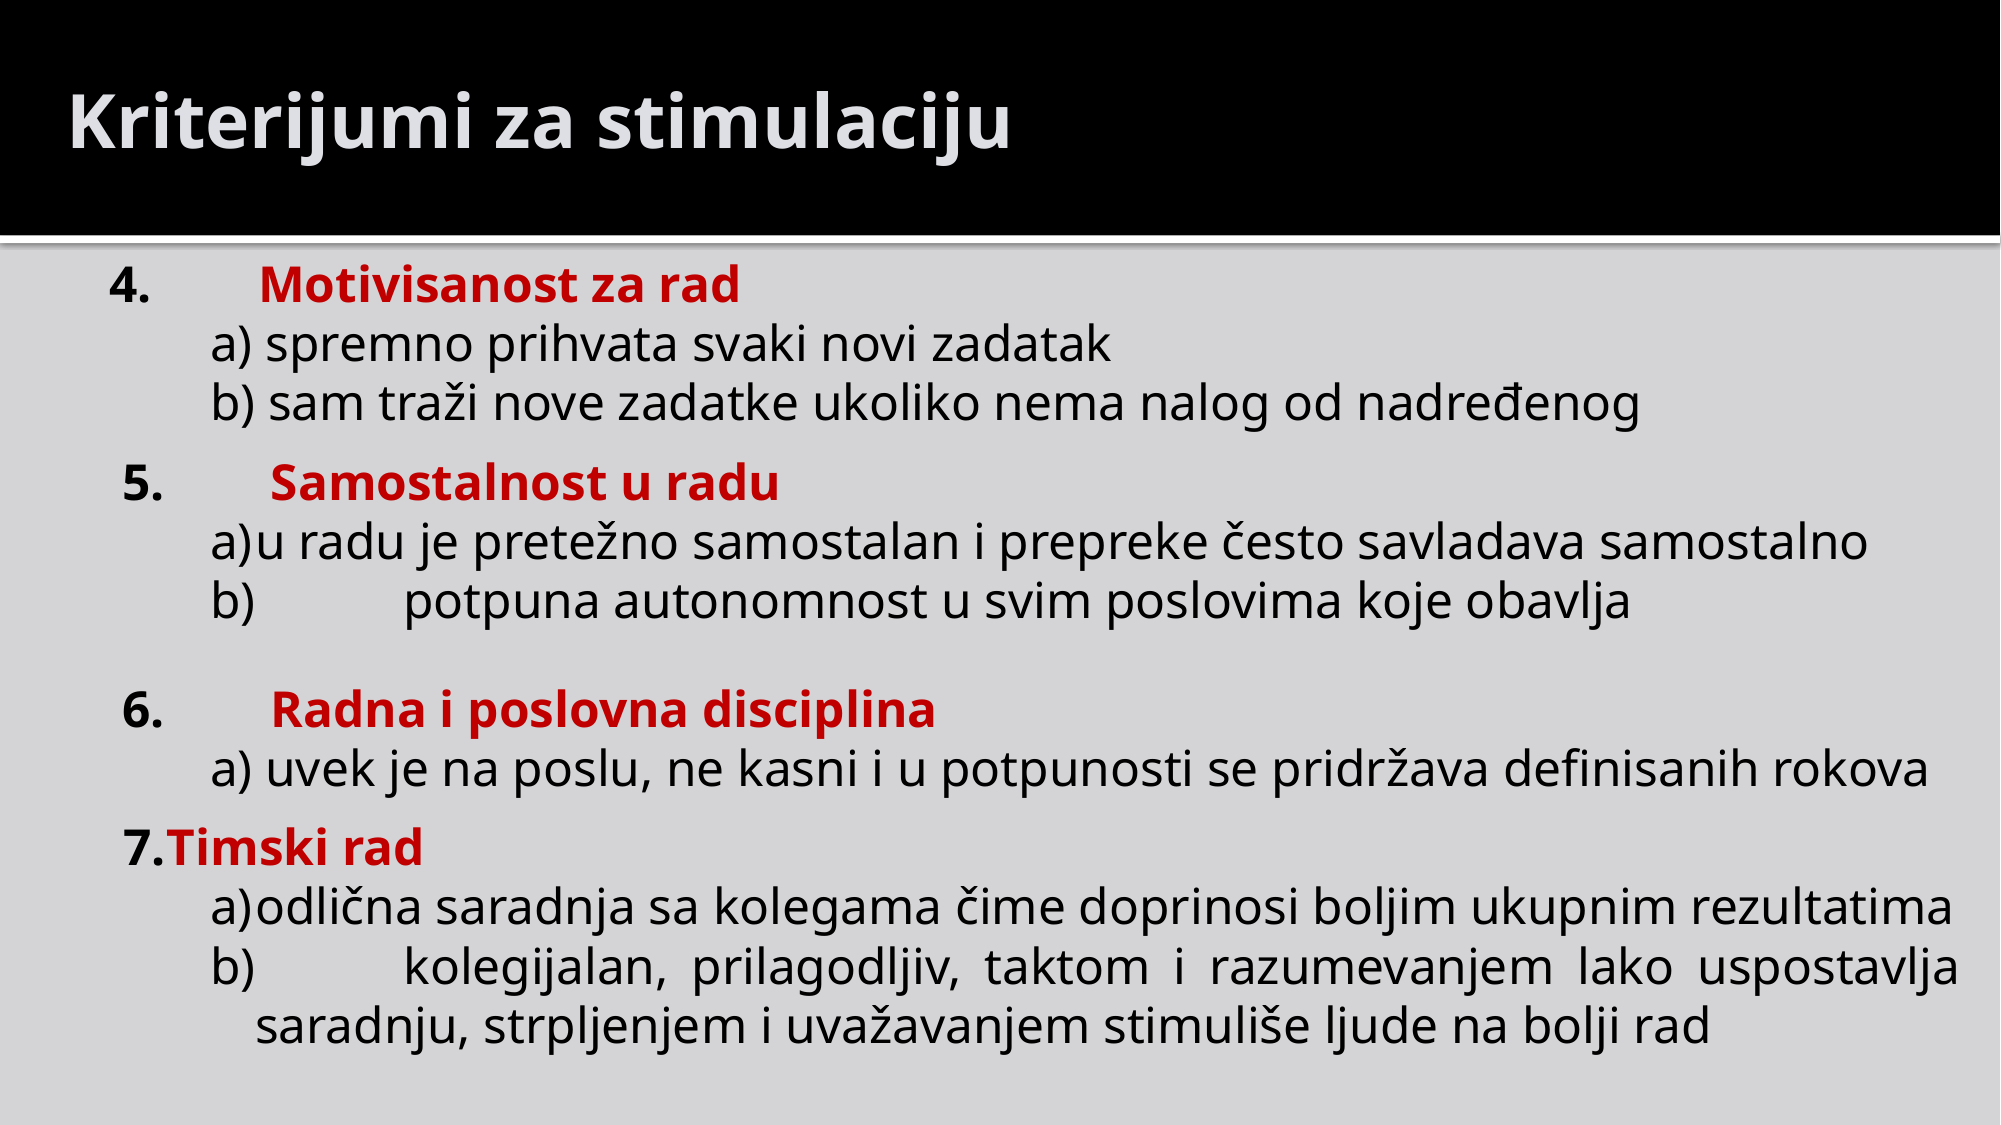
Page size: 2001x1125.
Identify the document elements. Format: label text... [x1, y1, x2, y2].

text_box Kriterijumi za stimulaciju [12, 12, 1650, 225]
list 4. Motivisanost za rad a) spremno prihvata svaki novi zadatak b) sam traži nove zadatke ukoliko nema nalog od nadređenog 5. Samostalnost u radu a) u radu je pretežno samostalan i prepreke često savladava samostalno b) potpuna autonomnost u svim poslovima koje obavlja 6. Radna i poslovna disciplina a) uvek je na poslu, ne kasni i u potpunosti se pridržava definisanih rokova 7. Timski rad a) odlična saradnja sa kolegama čime doprinosi boljim ukupnim rezultatima b) kolegijalan, prilagodljiv, taktom i razumevanjem lako uspostavlja saradnju, strpljenjem i uvažavanjem stimuliše ljude na bolji rad [12, 237, 1975, 1125]
